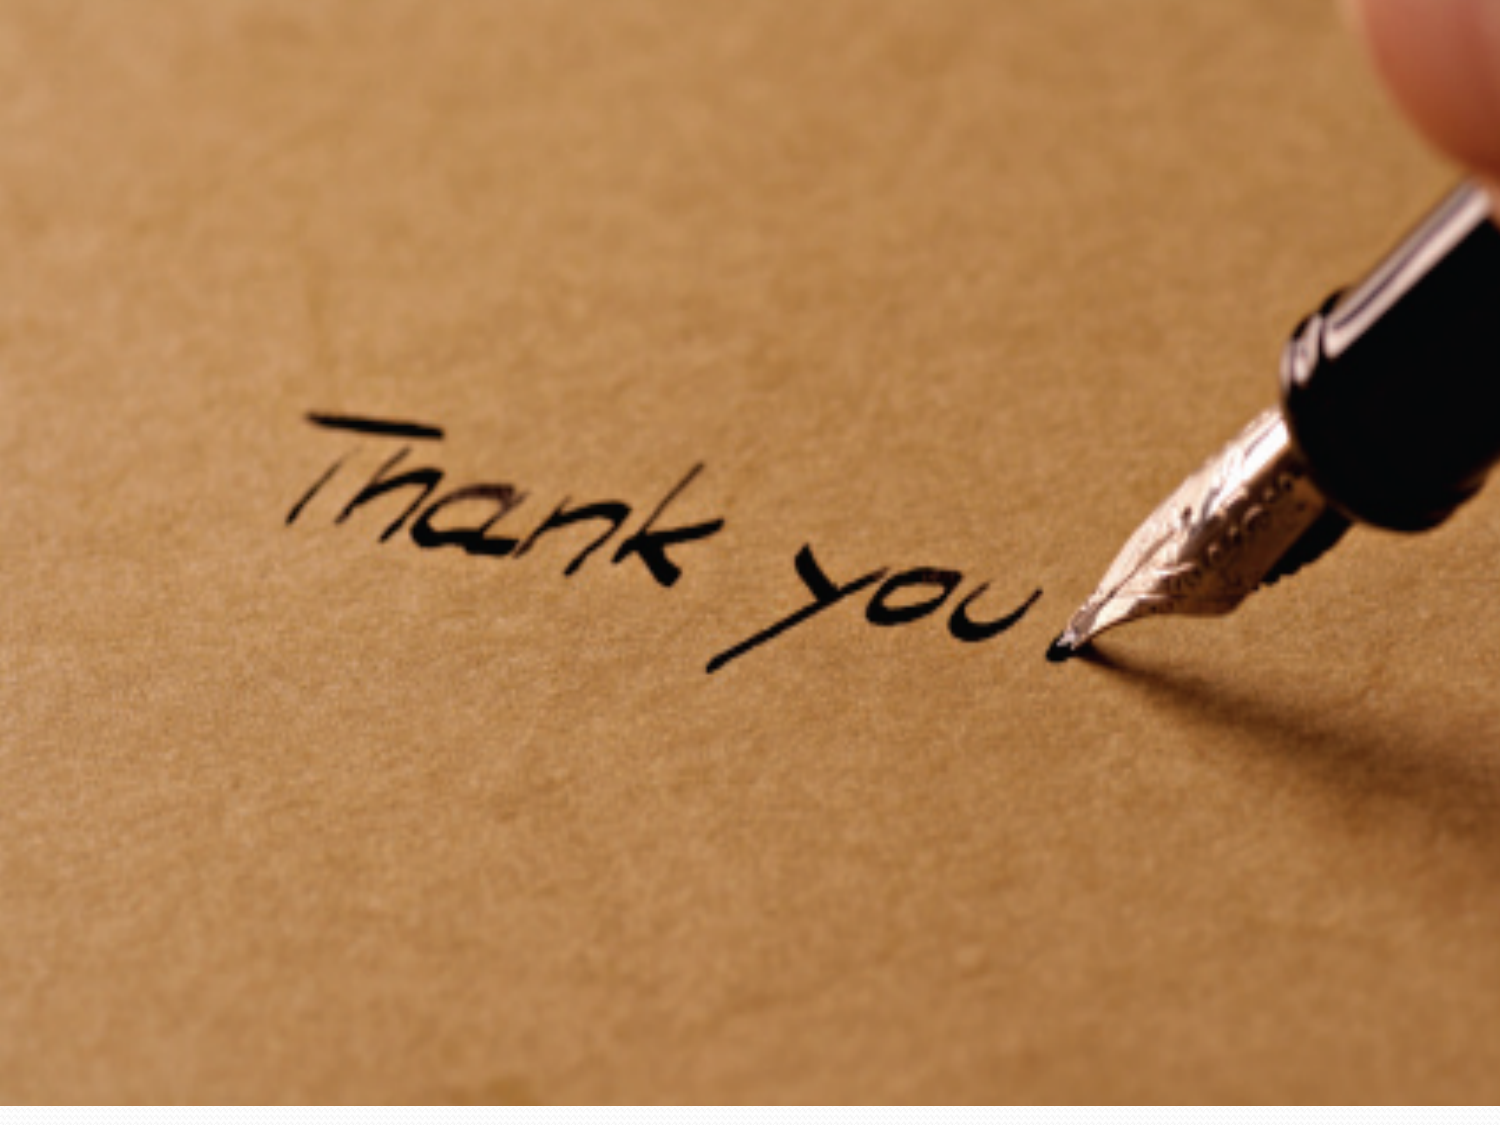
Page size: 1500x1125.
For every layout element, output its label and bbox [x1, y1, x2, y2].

list [0, 0, 1500, 1107]
